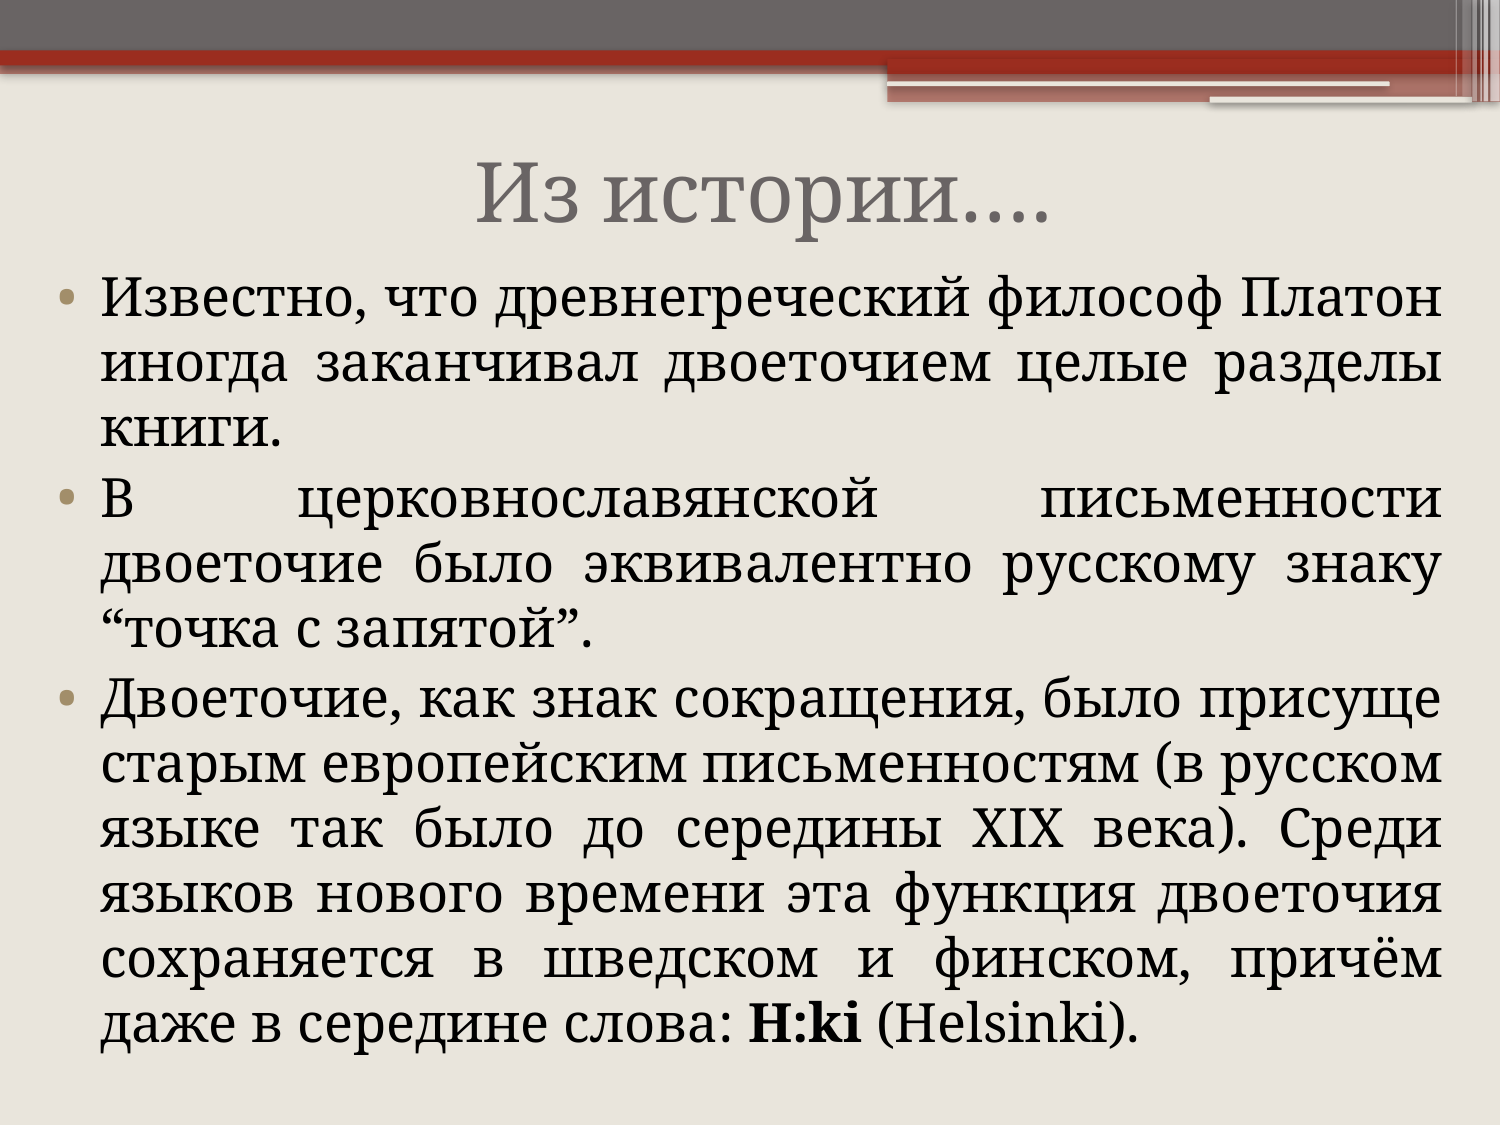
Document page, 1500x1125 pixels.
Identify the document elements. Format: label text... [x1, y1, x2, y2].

title Из истории…. [88, 101, 1439, 255]
list Известно, что древнегреческий философ Платон иногда заканчивал двоеточием целые разделы книги. В церковнославянской письменности двоеточие было эквивалентно русскому знаку “точка с запятой”. Двоеточие, как знак сокращения, было присуще старым европейским письменностям (в русском языке так было до середины XIX века). Среди языков нового времени эта функция двоеточия сохраняется в шведском и финском, причём даже в середине слова: H:ki (Helsinki). [29, 255, 1459, 1071]
